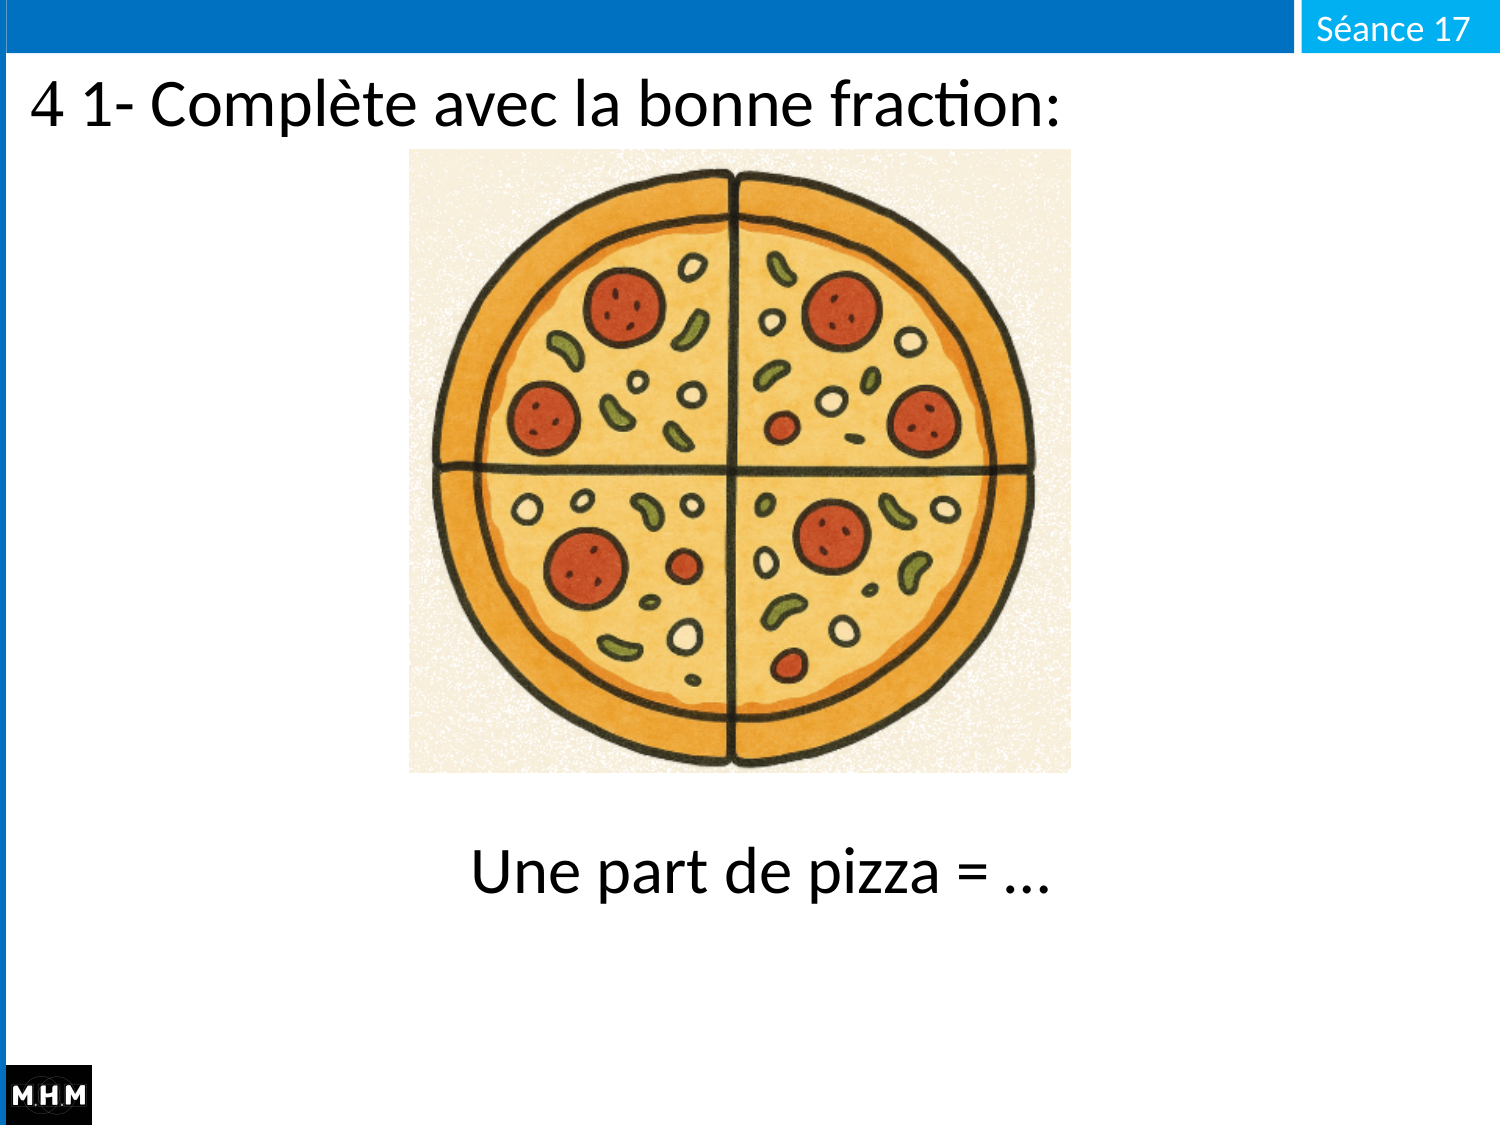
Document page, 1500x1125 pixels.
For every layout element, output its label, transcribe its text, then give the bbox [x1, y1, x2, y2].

title  1- Complète avec la bonne fraction: [14, 60, 1391, 150]
picture [409, 149, 1071, 773]
picture [6, 1065, 92, 1125]
